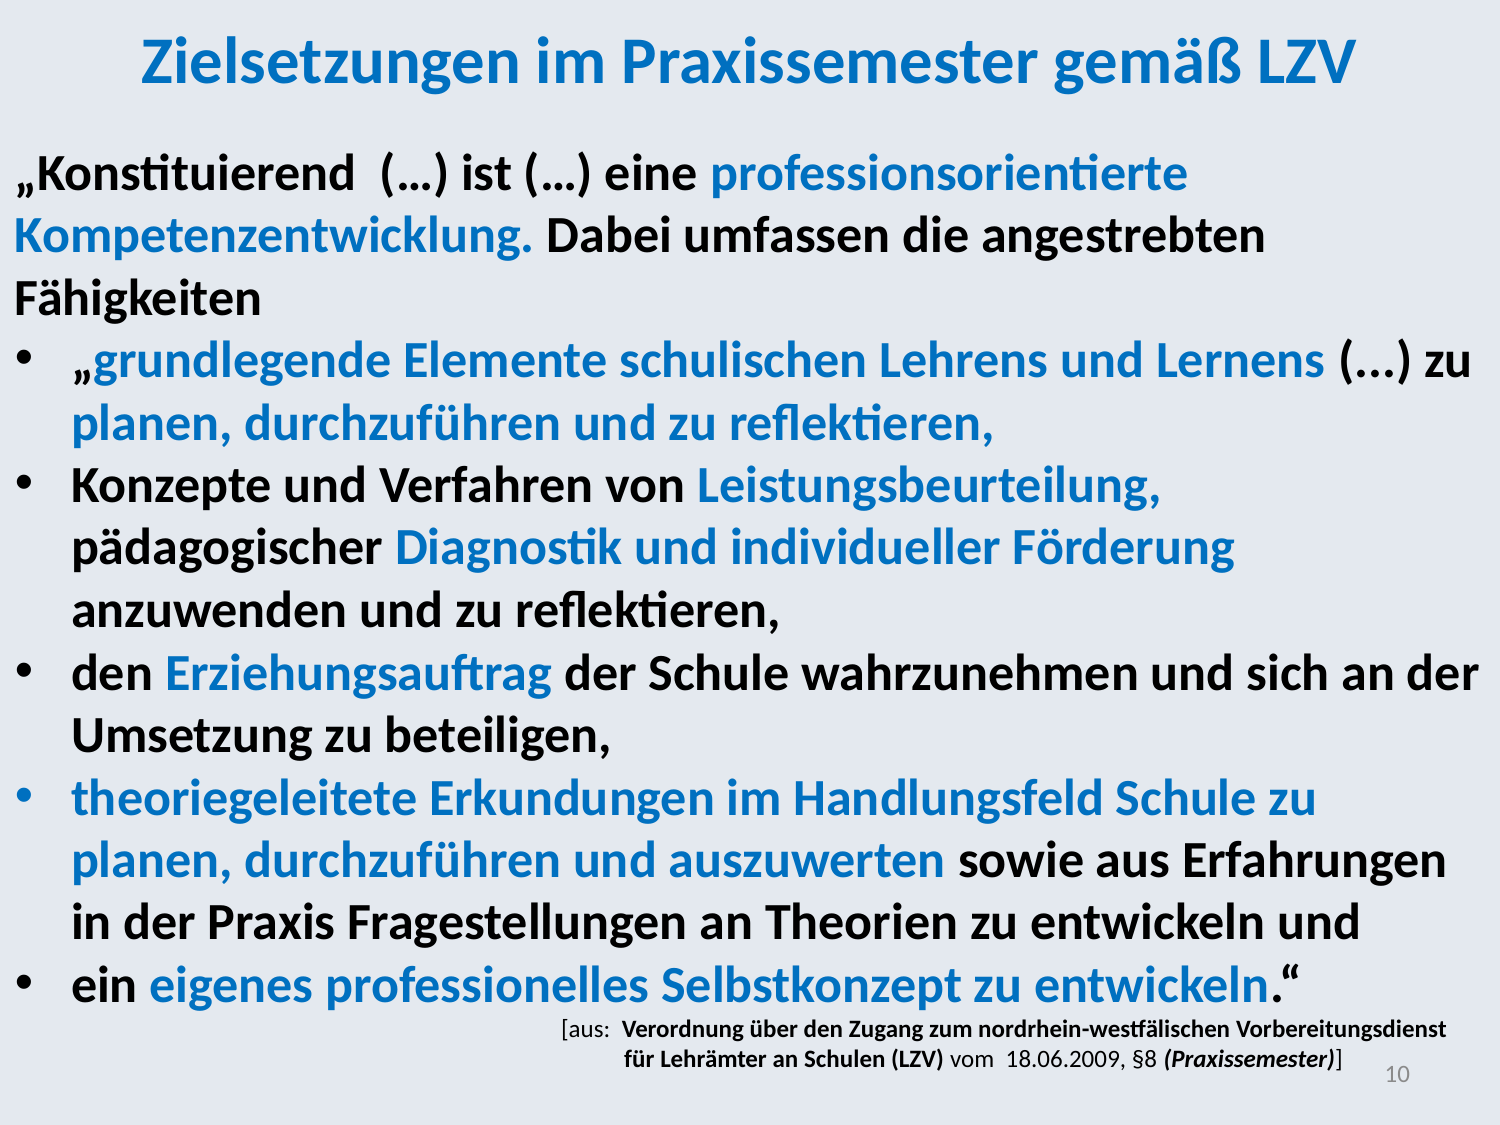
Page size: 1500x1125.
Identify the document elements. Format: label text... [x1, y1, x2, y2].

title Zielsetzungen im Praxissemester gemäß LZV [0, 0, 1500, 114]
text_box „Konstituierend (…) ist (…) eine professionsorientierte Kompetenzentwicklung. Dabei umfassen die angestrebten Fähigkeiten „grundlegende Elemente schulischen Lehrens und Lernens (...) zu planen, durchzuführen und zu reflektieren, Konzepte und Verfahren von Leistungsbeurteilung, pädagogischer Diagnostik und individueller Förderung anzuwenden und zu reflektieren, den Erziehungsauftrag der Schule wahrzunehmen und sich an der Umsetzung zu beteiligen, theoriegeleitete Erkundungen im Handlungsfeld Schule zu planen, durchzuführen und auszuwerten sowie aus Erfahrungen in der Praxis Fragestellungen an Theorien zu entwickeln und ein eigenes professionelles Selbstkonzept zu entwickeln.“ [aus: Verordnung über den Zugang zum nordrhein-westfälischen Vorbereitungsdienst für Lehrämter an Schulen (LZV) vom 18.06.2009, §8 (Praxissemester)] [0, 130, 1500, 1081]
slide_number 10 [1074, 1042, 1425, 1103]
